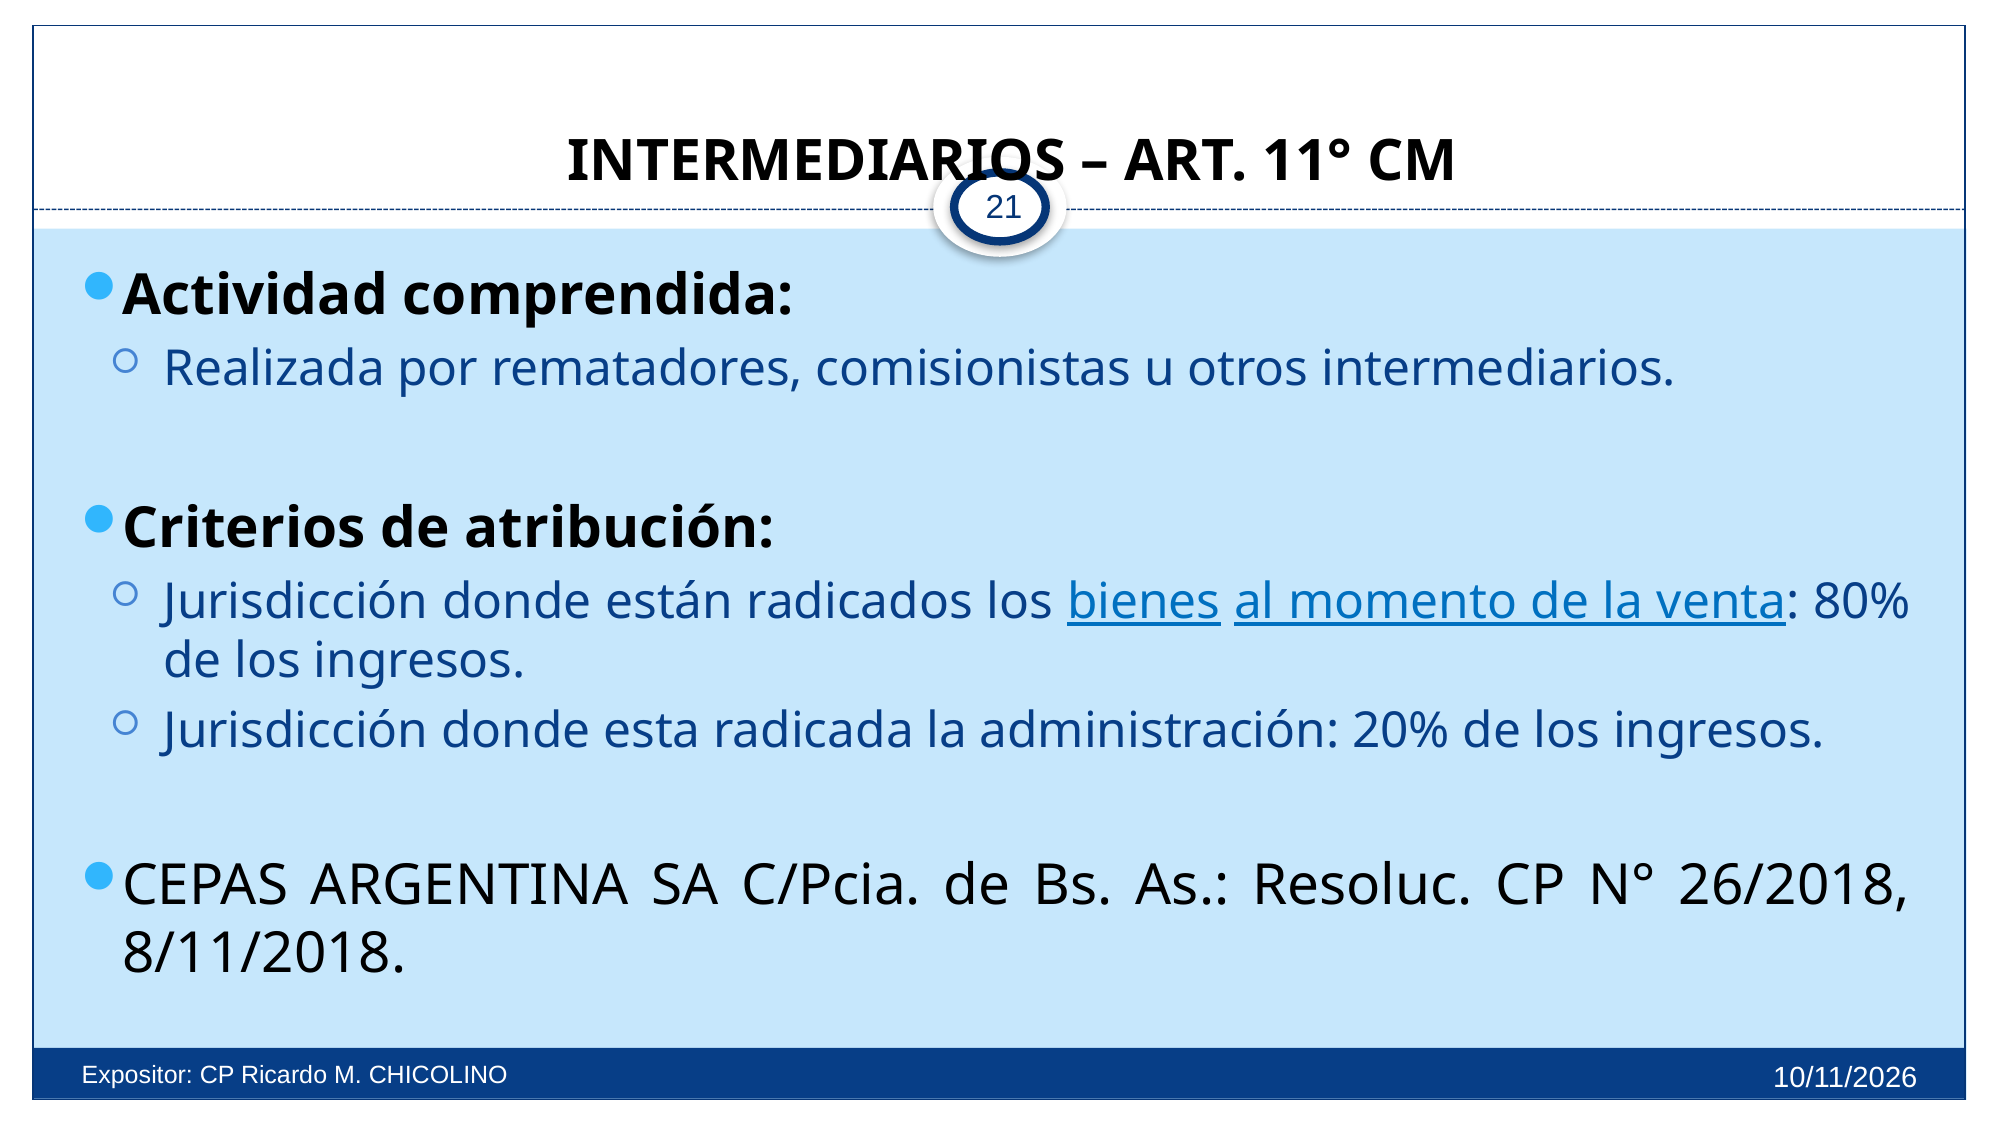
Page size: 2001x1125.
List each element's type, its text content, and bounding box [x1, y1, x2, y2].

list Actividad comprendida: Realizada por rematadores, comisionistas u otros intermediarios. Criterios de atribución: Jurisdicción donde están radicados los bienes al momento de la venta: 80% de los ingresos. Jurisdicción donde esta radicada la administración: 20% de los ingresos. CEPAS ARGENTINA SA C/Pcia. de Bs. As.: Resoluc. CP N° 26/2018, 8/11/2018. [66, 250, 1926, 1001]
footer Expositor: CP Ricardo M. CHICOLINO [66, 1051, 850, 1112]
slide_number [1266, 1050, 1933, 1111]
slide_number 21 [954, 168, 1055, 241]
title INTERMEDIARIOS – ART. 11° CM [329, 115, 1697, 200]
